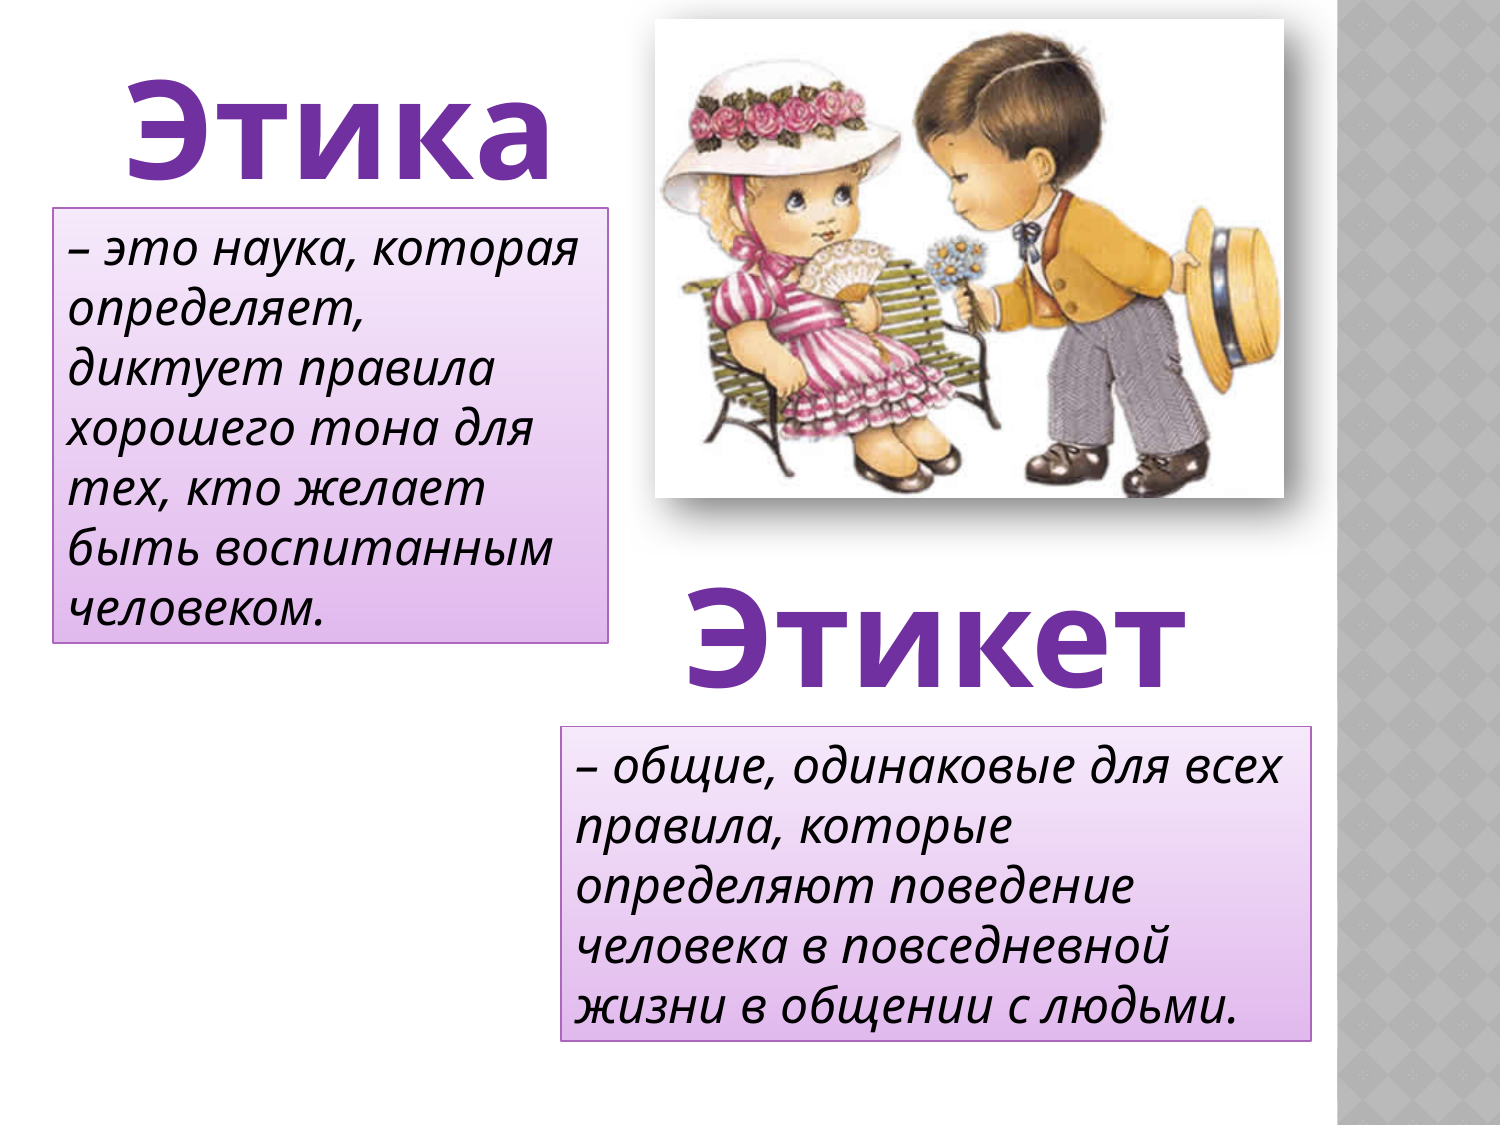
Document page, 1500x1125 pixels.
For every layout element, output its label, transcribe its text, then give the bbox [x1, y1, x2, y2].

text_box – общие, одинаковые для всех правила, которые определяют поведение человека в повседневной жизни в общении с людьми. [560, 726, 1312, 1042]
text_box – это наука, которая определяет, диктует правила хорошего тона для тех, кто желает быть воспитанным человеком. [52, 207, 609, 644]
picture [655, 18, 1284, 499]
text_box Этикет [601, 539, 1271, 724]
title Этика [48, 19, 633, 207]
